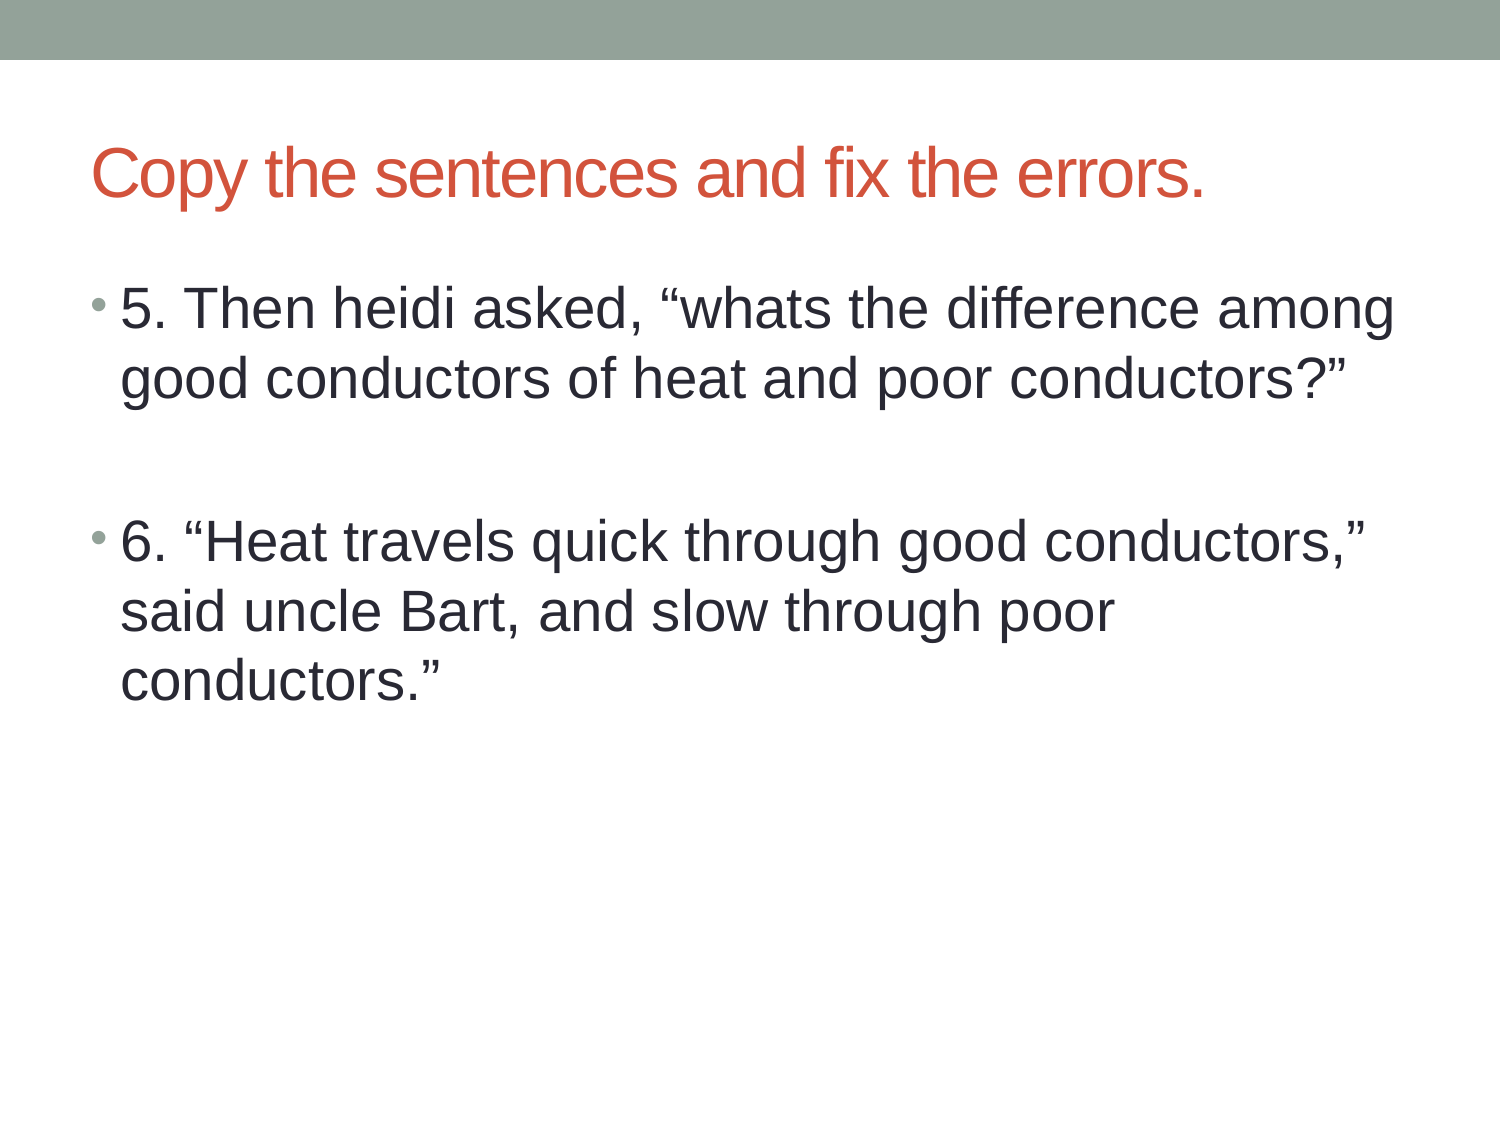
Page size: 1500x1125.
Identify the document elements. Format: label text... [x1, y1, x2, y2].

list 5. Then heidi asked, “whats the difference among good conductors of heat and poor conductors?” 6. “Heat travels quick through good conductors,” said uncle Bart, and slow through poor conductors.” [75, 262, 1425, 1063]
title Copy the sentences and fix the errors. [75, 87, 1425, 250]
